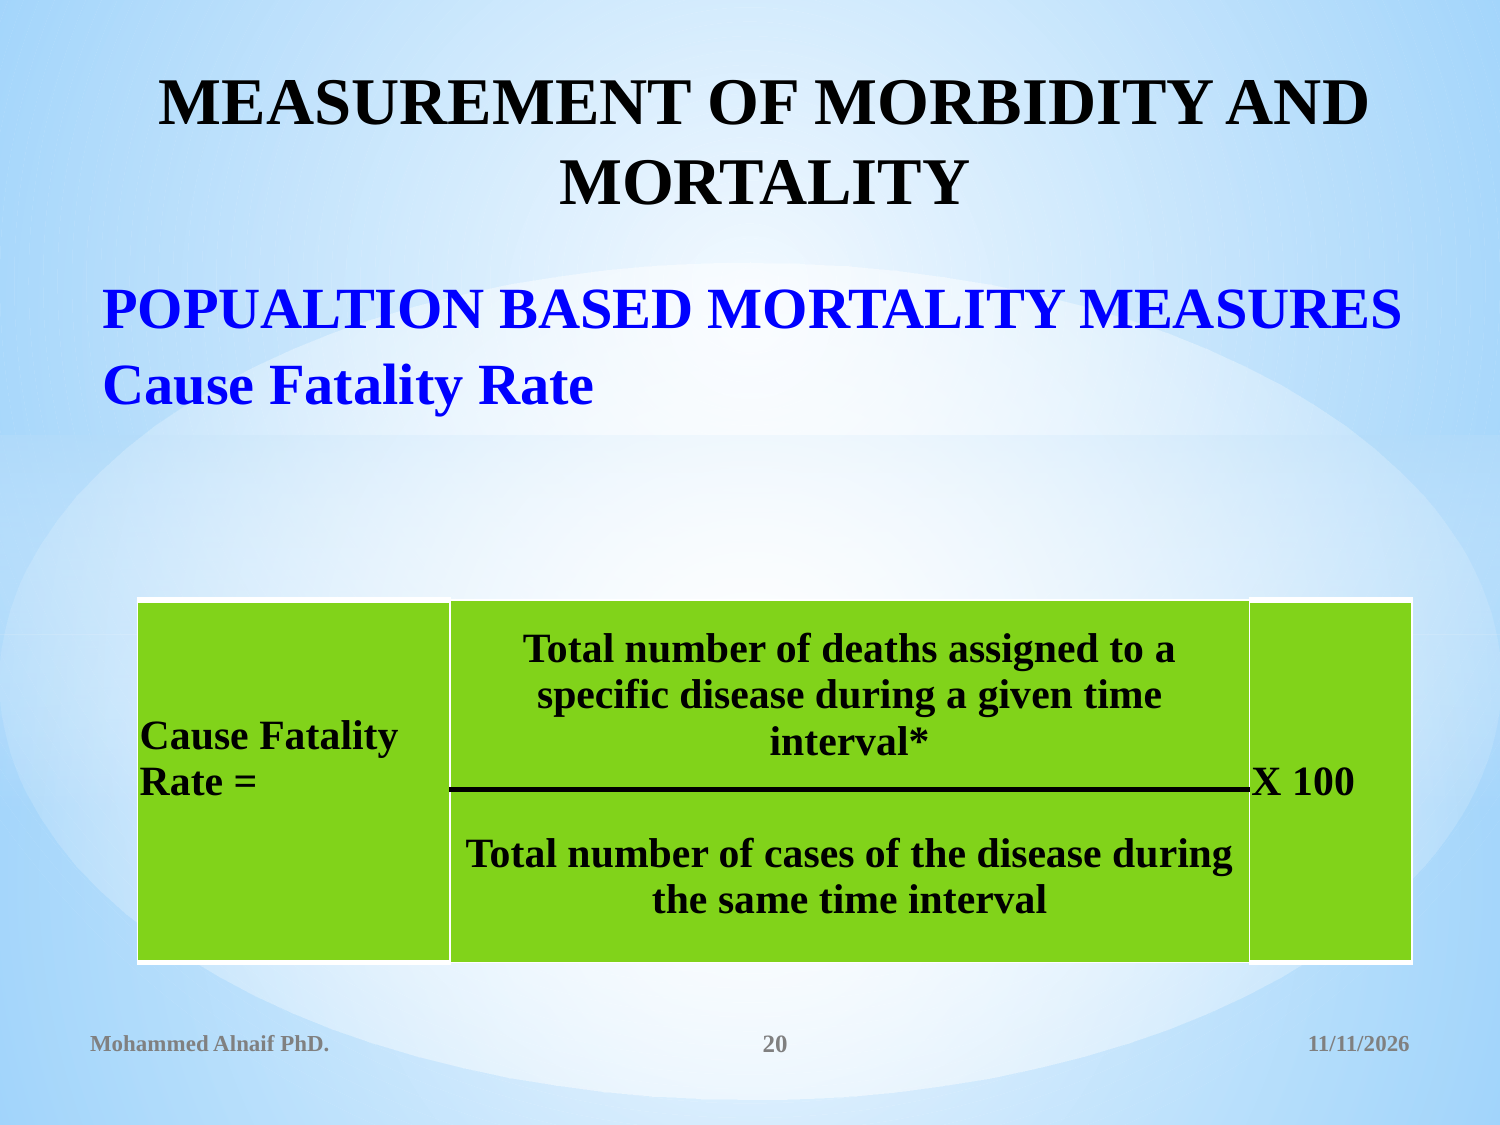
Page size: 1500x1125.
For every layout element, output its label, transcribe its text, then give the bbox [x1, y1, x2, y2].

table_cell Total number of cases of the disease during the same time interval [451, 792, 1249, 962]
table_header X 100 [1250, 603, 1411, 960]
slide_number 20 [624, 1012, 925, 1073]
table_header Total number of deaths assigned to a specific disease during a given time interval* [451, 601, 1249, 787]
table_header Cause Fatality Rate = [138, 603, 449, 960]
subtitle POPUALTION BASED MORTALITY MEASURES Cause Fatality Rate [87, 262, 1450, 1013]
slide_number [1012, 1012, 1425, 1073]
footer Mohammed Alnaif PhD. [75, 1012, 624, 1073]
title MEASUREMENT OF MORBIDITY AND MORTALITY [75, 50, 1425, 250]
